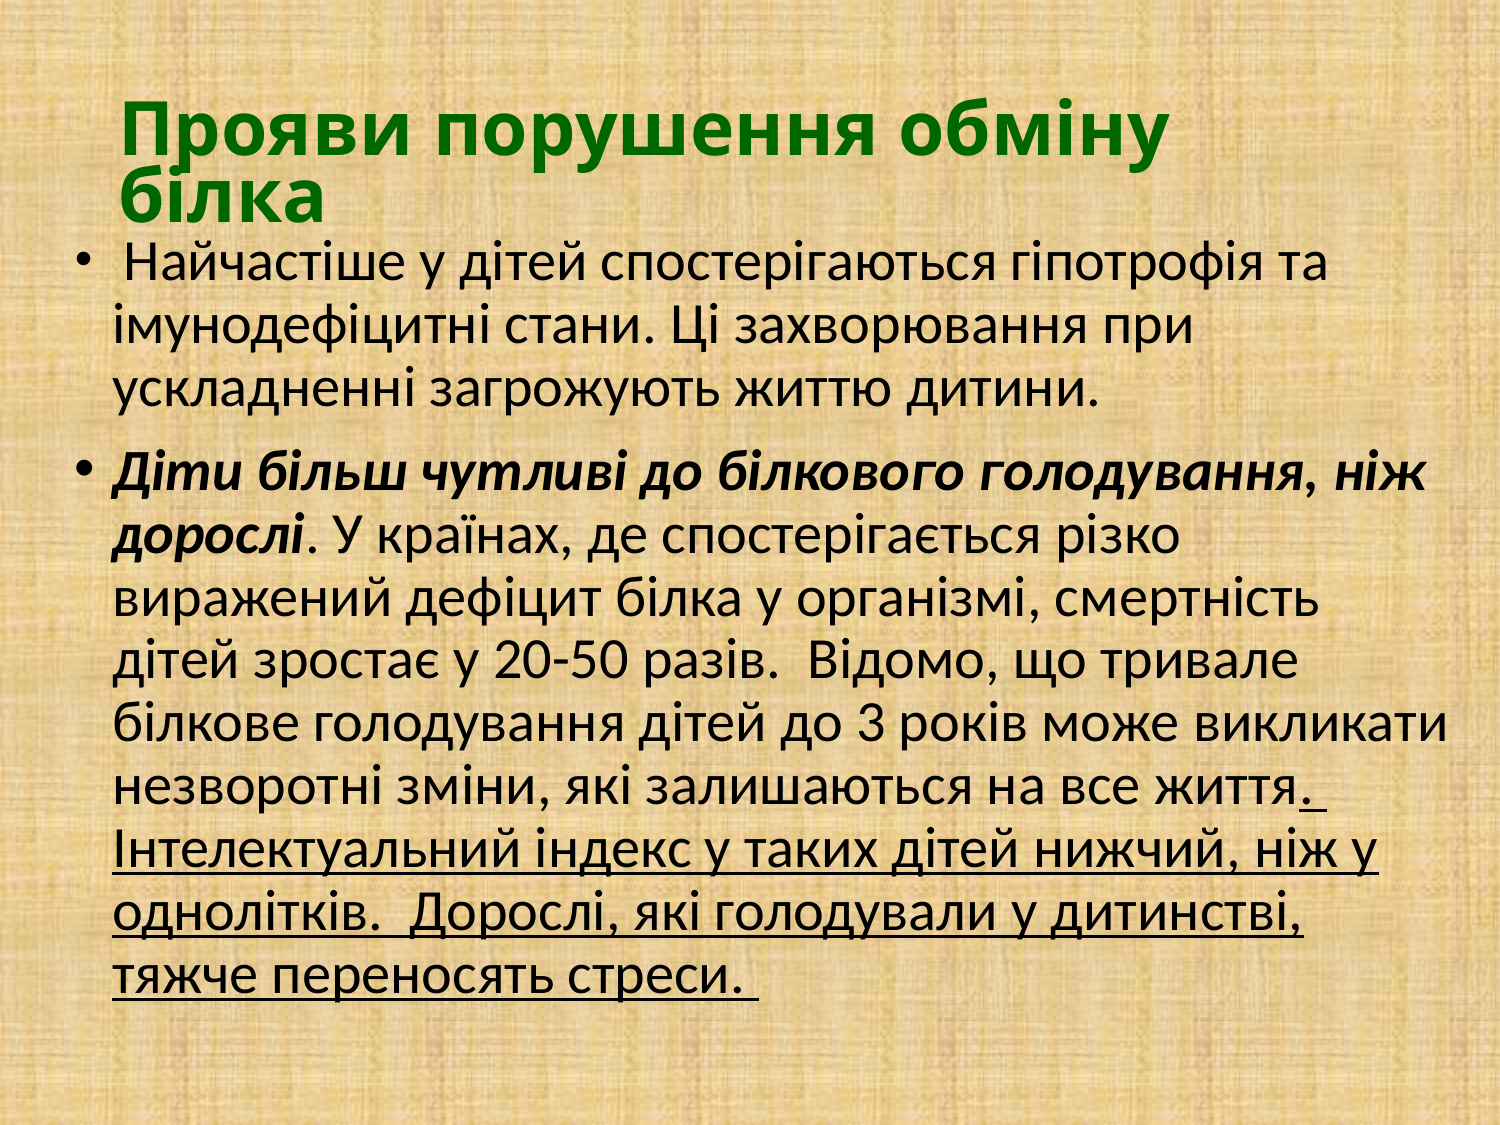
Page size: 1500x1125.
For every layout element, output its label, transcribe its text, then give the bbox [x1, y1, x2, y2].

list Найчастіше у дітей спостерігаються гіпотрофія та імунодефіцитні стани. Ці захворювання при ускладненні загрожують життю дитини. Діти більш чутливі до білкового голодування, ніж дорослі. У країнах, де спостерігається різко виражений дефіцит білка у організмі, смертність дітей зростає у 20-50 разів. Відомо, що тривале білкове голодування дітей до 3 років може викликати незворотні зміни, які залишаються на все життя. Інтелектуальний індекс у таких дітей нижчий, ніж у однолітків. Дорослі, які голодували у дитинстві, тяжче переносять стреси. [59, 222, 1466, 1125]
picture [0, 0, 1500, 1125]
title Прояви порушення обміну білка [102, 59, 1398, 222]
